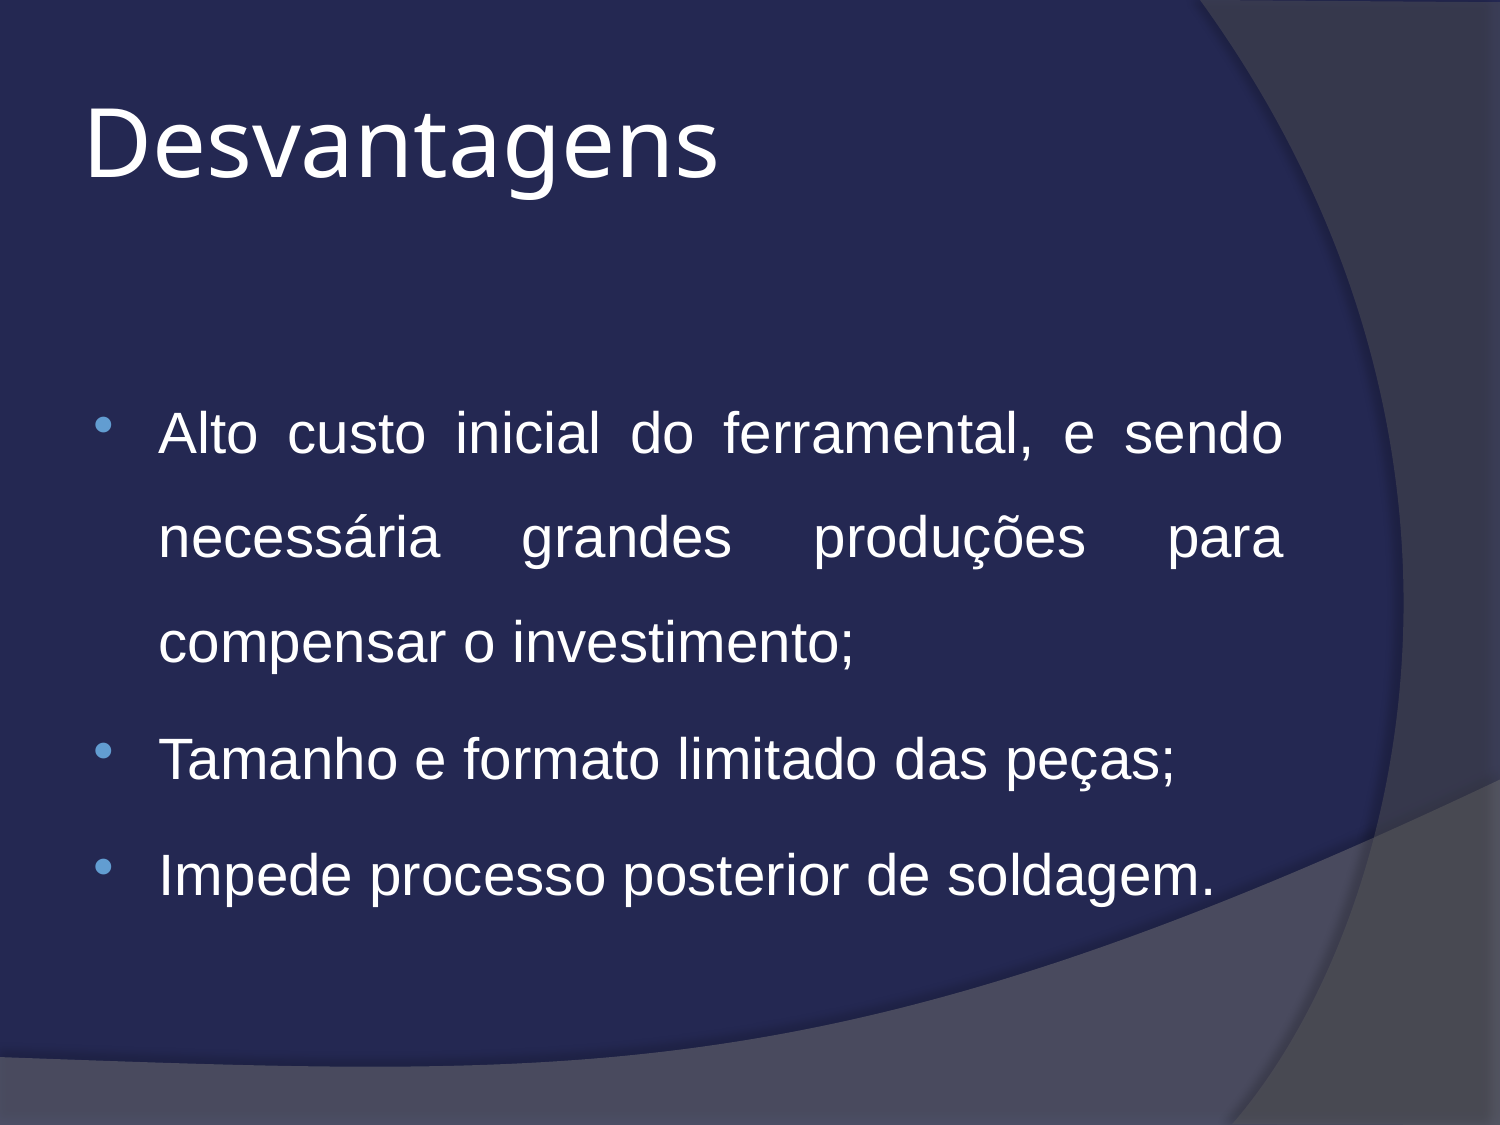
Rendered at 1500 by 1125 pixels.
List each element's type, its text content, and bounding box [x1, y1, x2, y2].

title Desvantagens [75, 45, 1300, 233]
list Alto custo inicial do ferramental, e sendo necessária grandes produções para compensar o investimento; Tamanho e formato limitado das peças; Impede processo posterior de soldagem. [75, 262, 1300, 1005]
